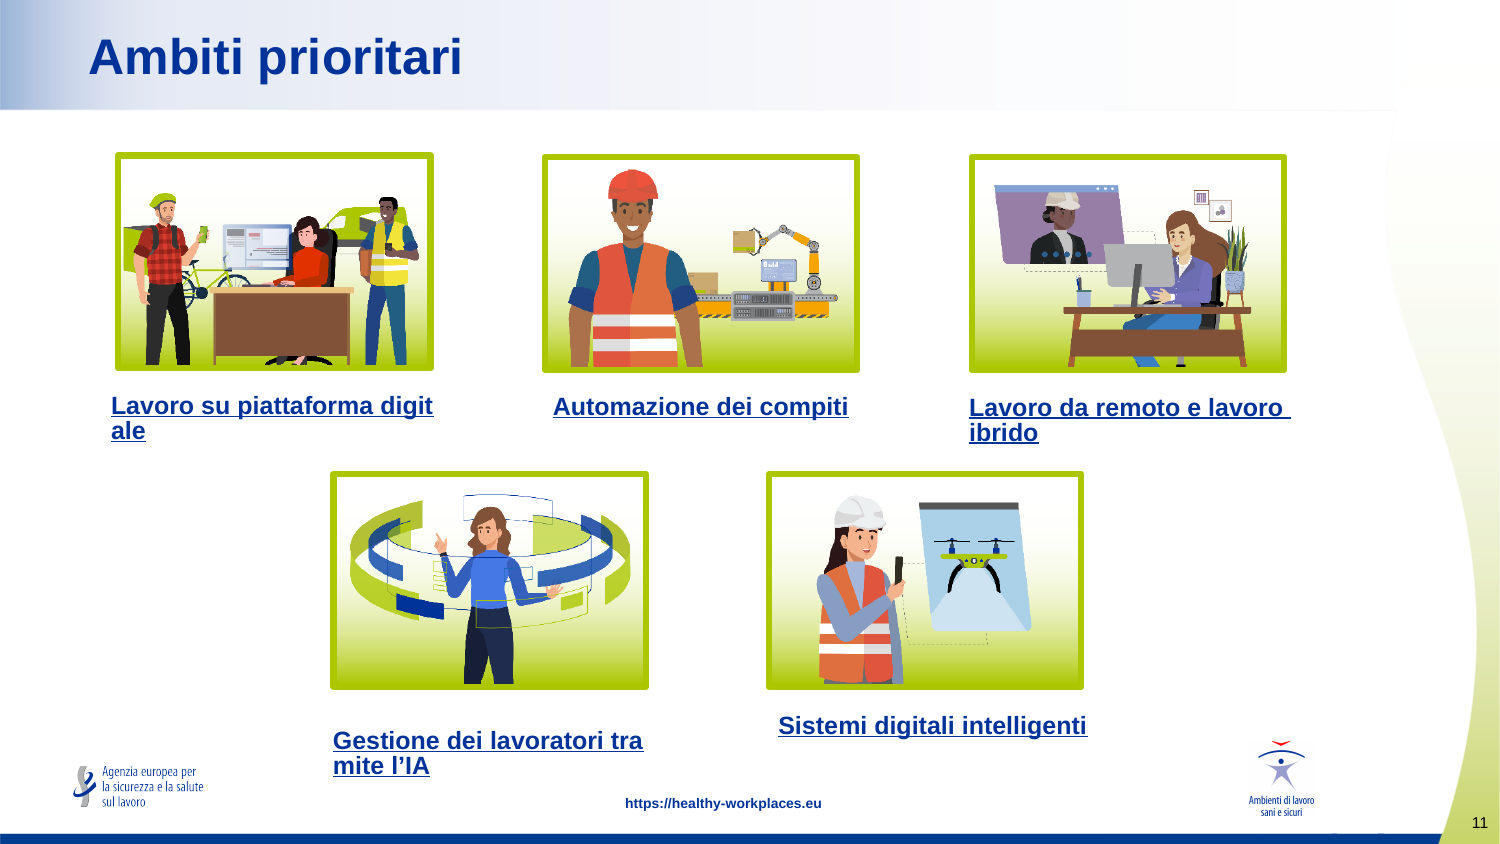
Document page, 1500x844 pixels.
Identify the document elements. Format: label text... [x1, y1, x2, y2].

text_box Sistemi digitali intelligenti [769, 709, 1097, 740]
title Ambiti prioritari [88, 0, 1306, 126]
text_box Gestione dei lavoratori tramite l’IA [332, 694, 660, 755]
text_box Automazione dei compiti [537, 390, 865, 421]
picture [0, 0, 1500, 844]
text_box Lavoro da remoto e lavoro ibrido [969, 390, 1296, 421]
text_box Lavoro su piattaforma digitale [111, 389, 438, 420]
